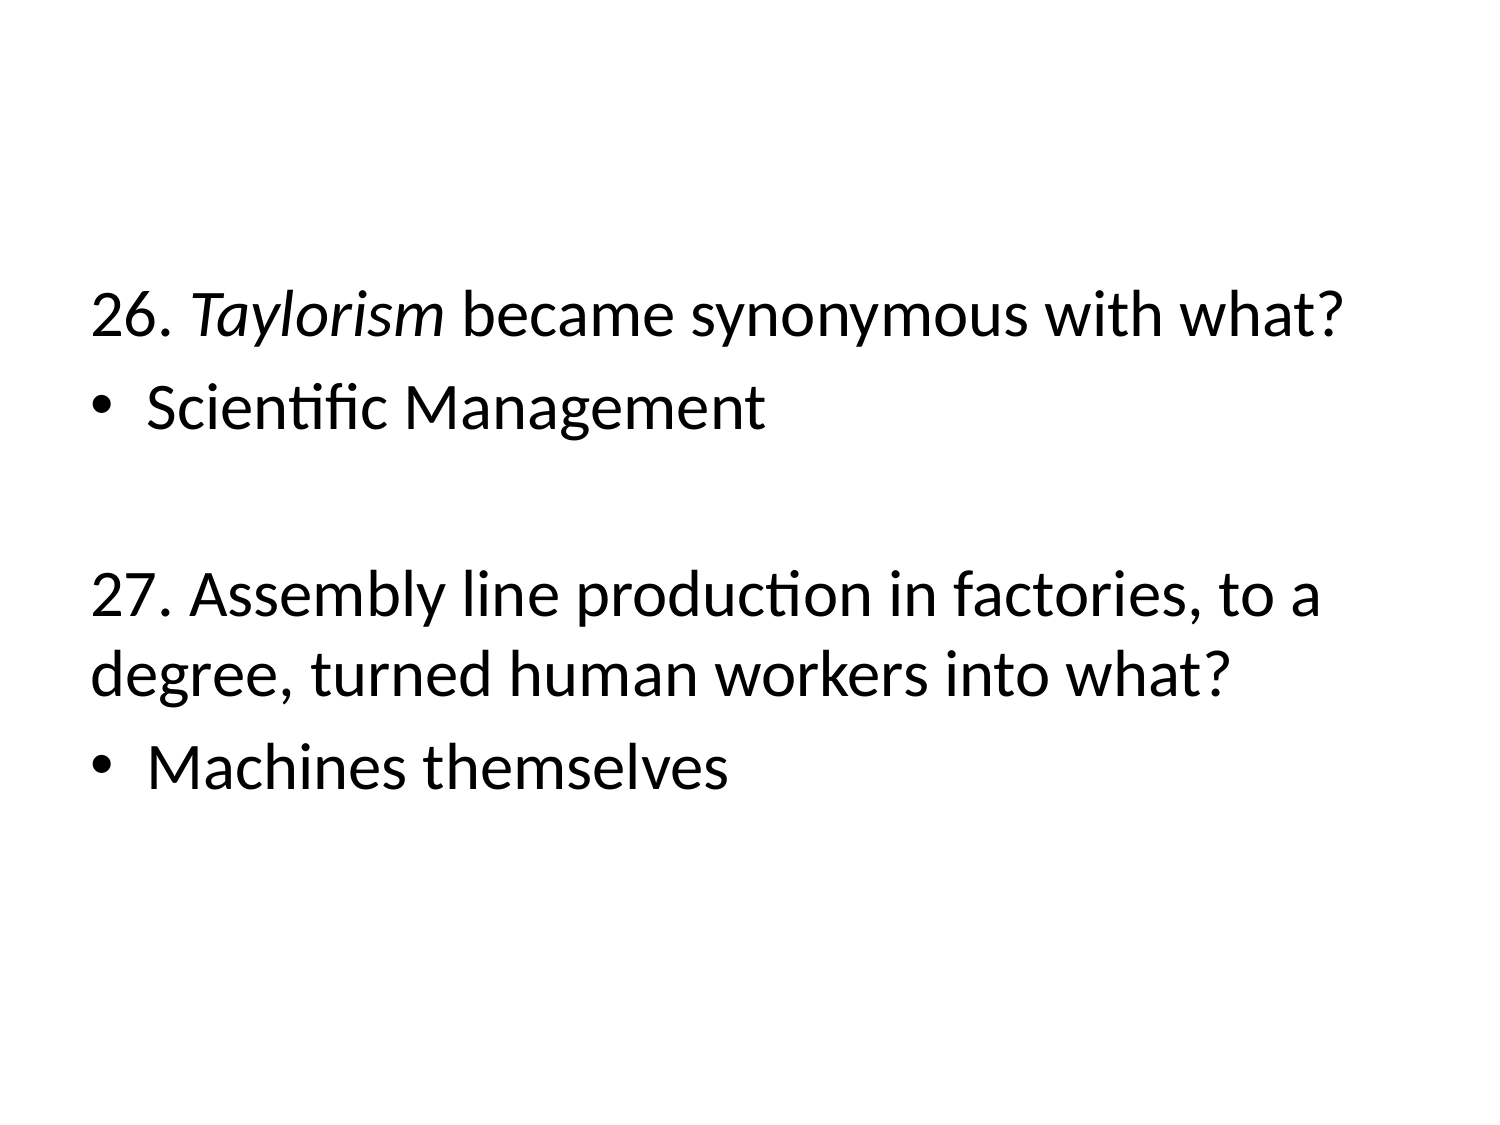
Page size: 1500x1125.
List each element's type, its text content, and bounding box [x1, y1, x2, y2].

list 26. Taylorism became synonymous with what? Scientific Management 27. Assembly line production in factories, to a degree, turned human workers into what? Machines themselves [75, 262, 1425, 1005]
